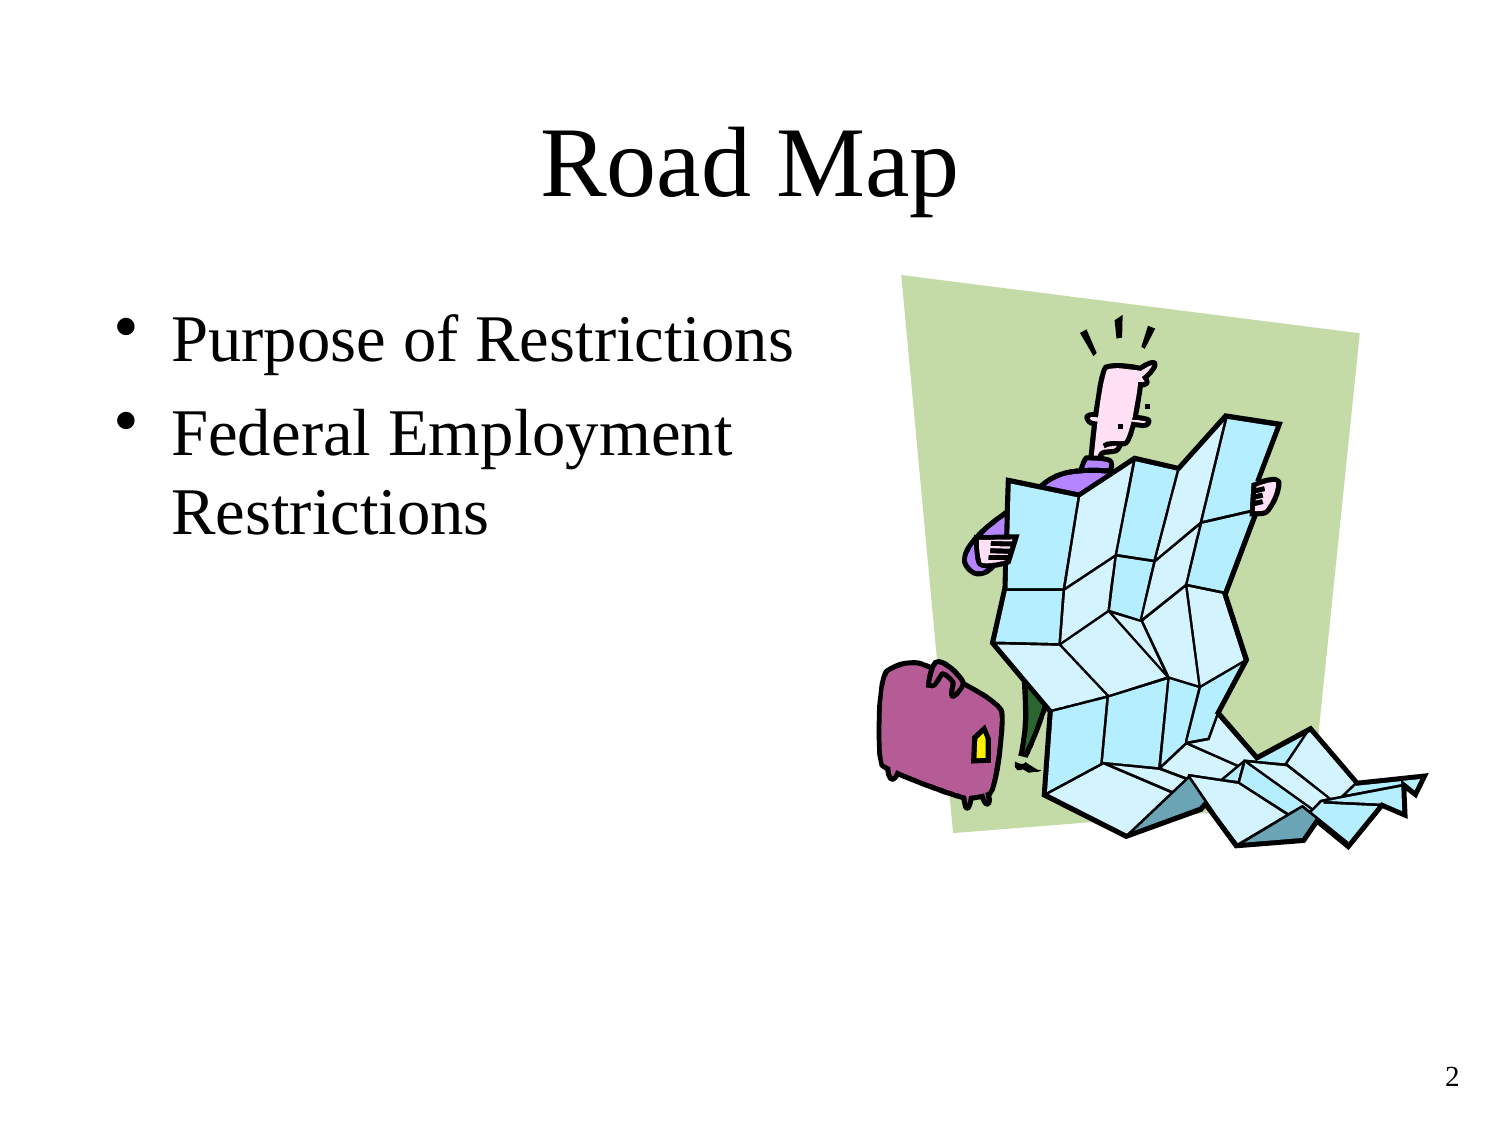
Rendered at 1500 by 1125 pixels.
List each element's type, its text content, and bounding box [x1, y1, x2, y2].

slide_number 2 [1162, 1037, 1476, 1113]
list Purpose of Restrictions Federal Employment Restrictions [99, 287, 1375, 963]
title Road Map [112, 62, 1388, 250]
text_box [874, 274, 1429, 851]
